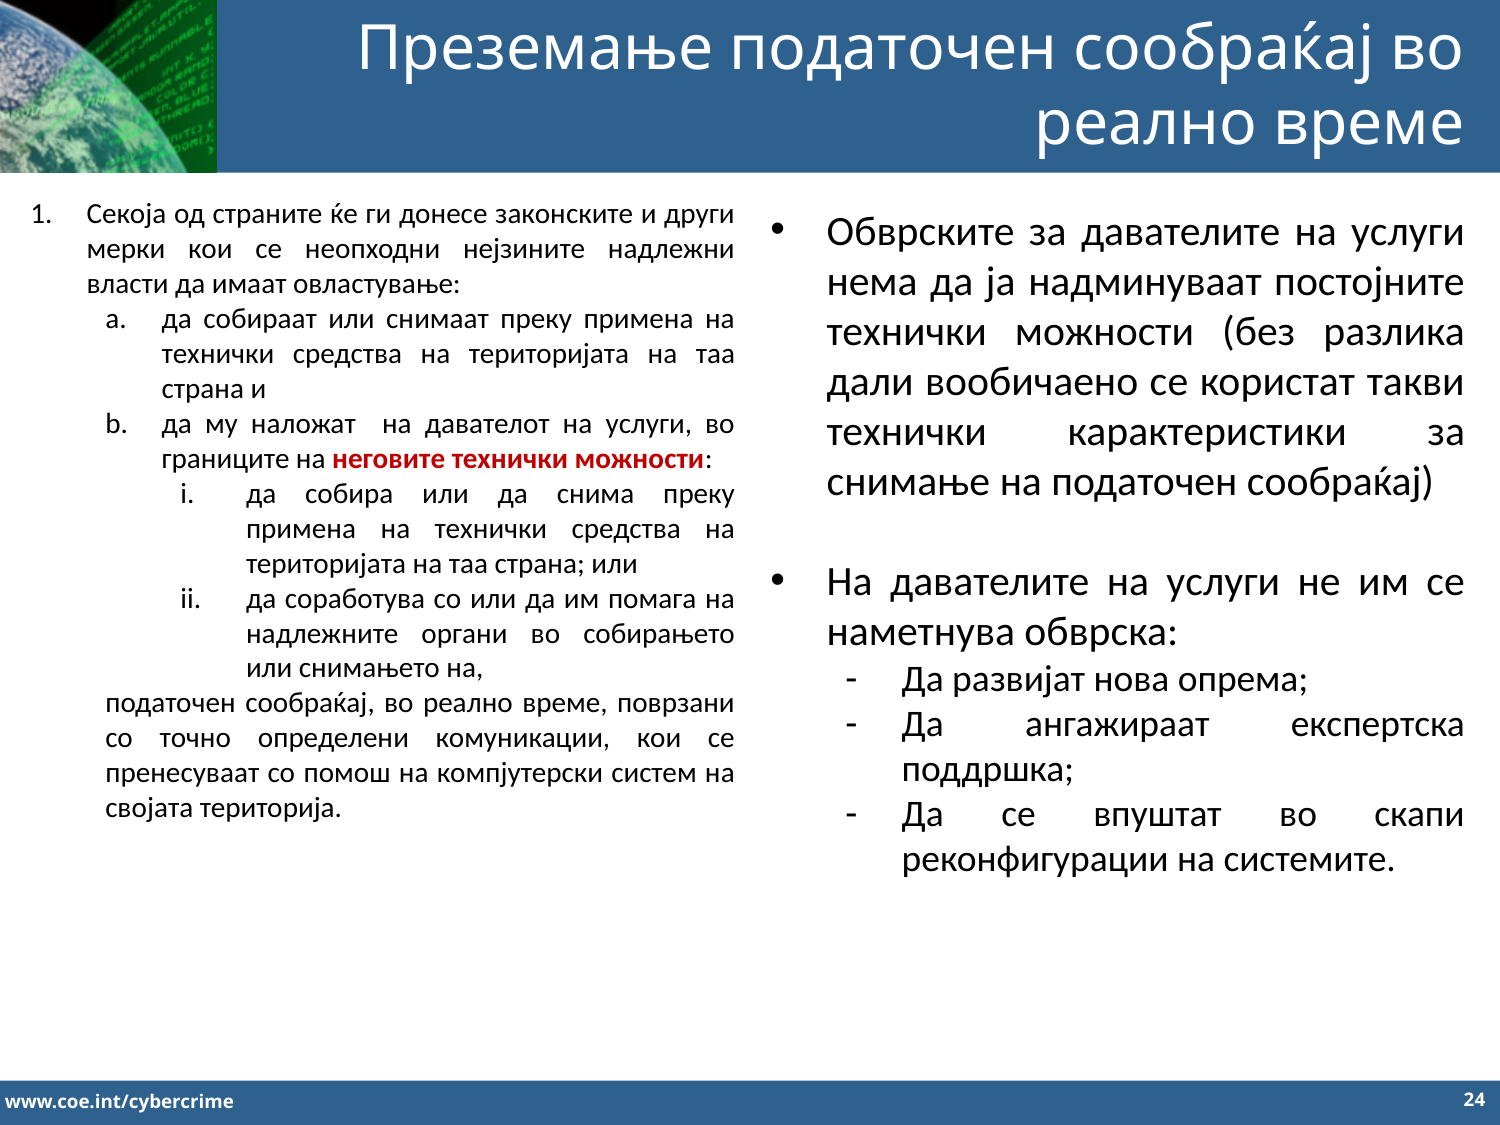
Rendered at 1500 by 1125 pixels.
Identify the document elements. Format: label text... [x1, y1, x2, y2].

text_box Секоја од страните ќе ги донесе законските и други мерки кои се неопходни нејзините надлежни власти да имаат овластување: да собираат или снимаат преку примена на технички средства на територијата на таа страна и да му наложат на давателот на услуги, во границите на неговите технички можности: да собира или да снима преку примена на технички средства на територијата на таа страна; или да соработува со или да им помага на надлежните органи во собирањето или снимањето на, податочен сообраќај, во реално време, поврзани со точно определени комуникации, кои се пренесуваат со помош на компјутерски систем на својата територија. [15, 186, 750, 831]
picture [0, 0, 217, 173]
text_box Обврските за давателите на услуги нема да ја надминуваат постојните технички можности (без разлика дали вообичаено се користат такви технички карактеристики за снимање на податочен сообраќај) На давателите на услуги не им се наметнува обврска: Да развијат нова опрема; Да ангажираат експертска поддршка; Да се впуштат во скапи реконфигурации на системите. [755, 196, 1480, 887]
text_box Преземање податочен сообраќај во реално време [227, 0, 1480, 165]
